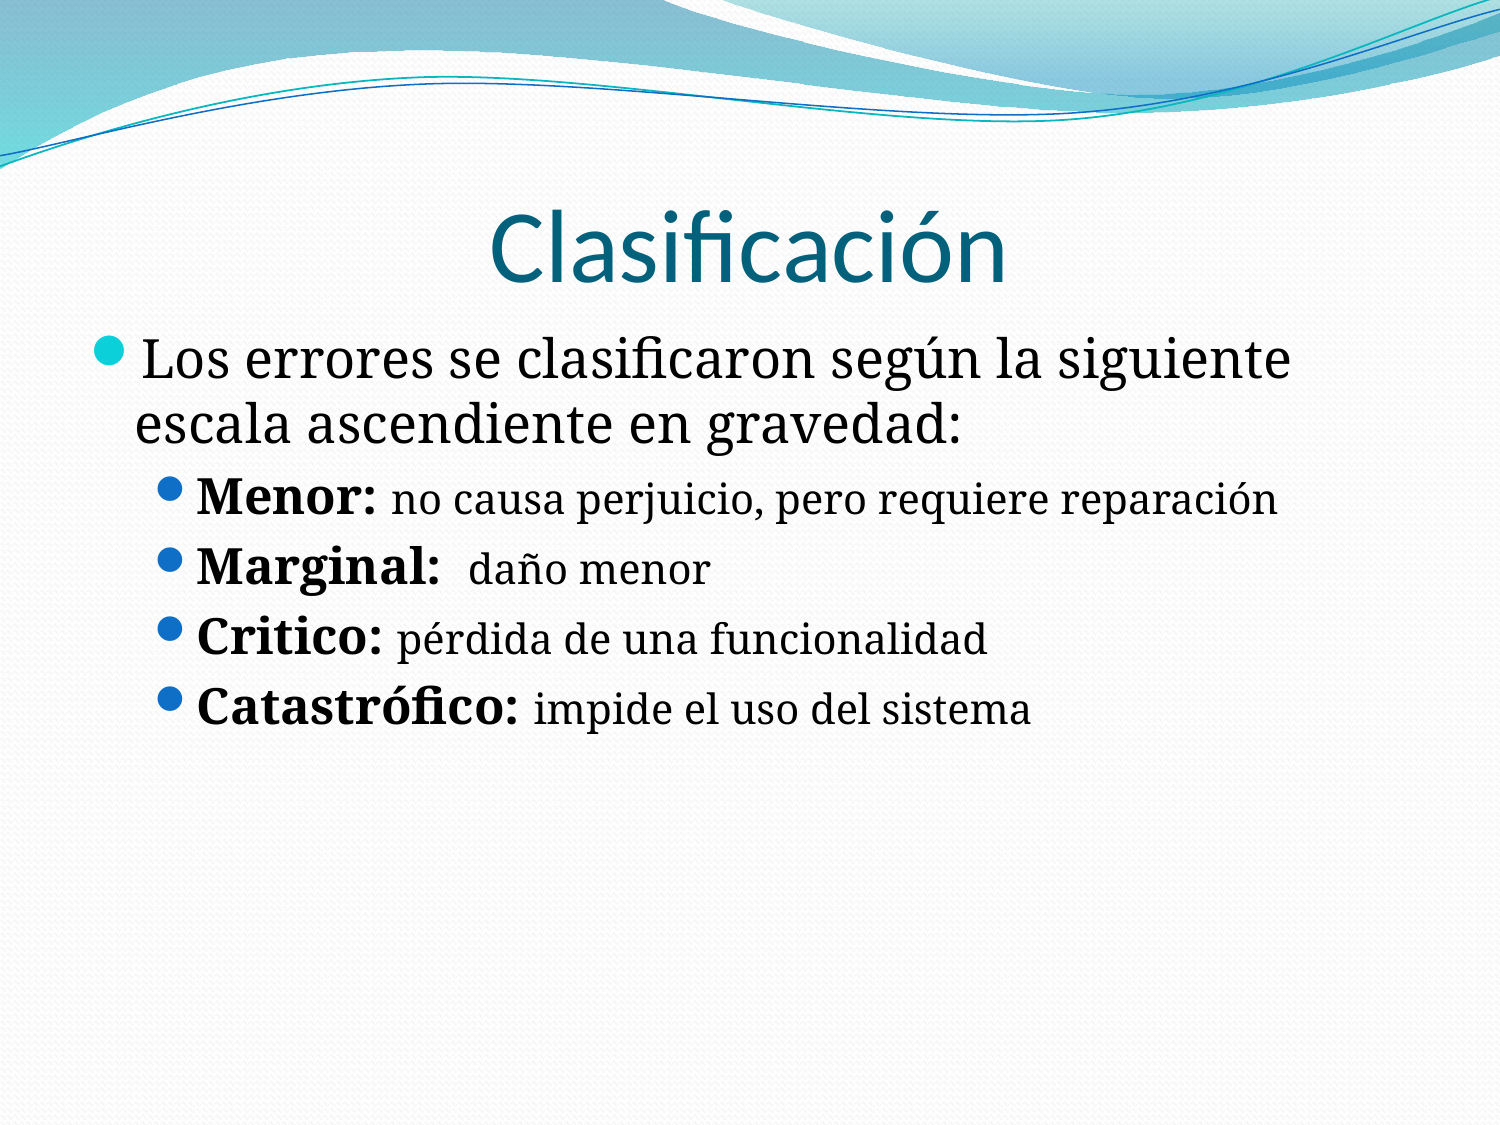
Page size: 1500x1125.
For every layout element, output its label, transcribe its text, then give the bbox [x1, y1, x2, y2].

title Clasificación [75, 115, 1425, 303]
list Los errores se clasificaron según la siguiente escala ascendiente en gravedad: Menor: no causa perjuicio, pero requiere reparación Marginal: daño menor Critico: pérdida de una funcionalidad Catastrófico: impide el uso del sistema [75, 317, 1425, 1038]
